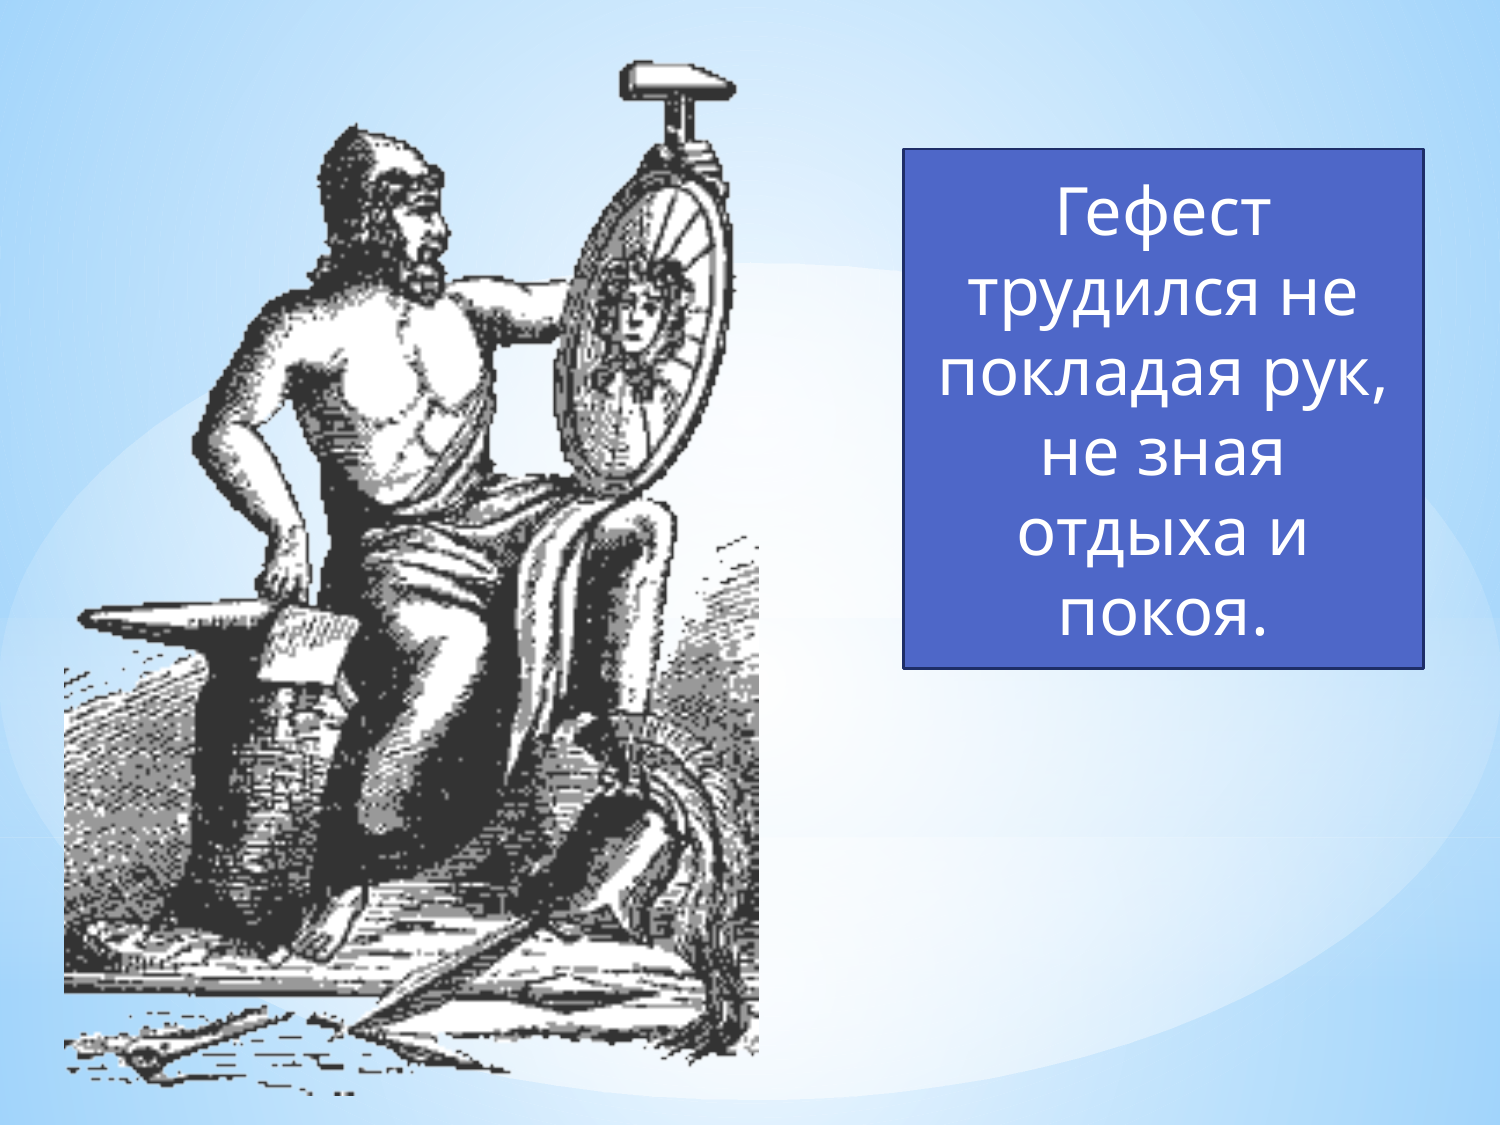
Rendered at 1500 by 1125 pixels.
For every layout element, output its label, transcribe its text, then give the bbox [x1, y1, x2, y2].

text_box Гефест трудился не покладая рук, не зная отдыха и покоя. [902, 148, 1425, 670]
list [64, 54, 759, 1096]
